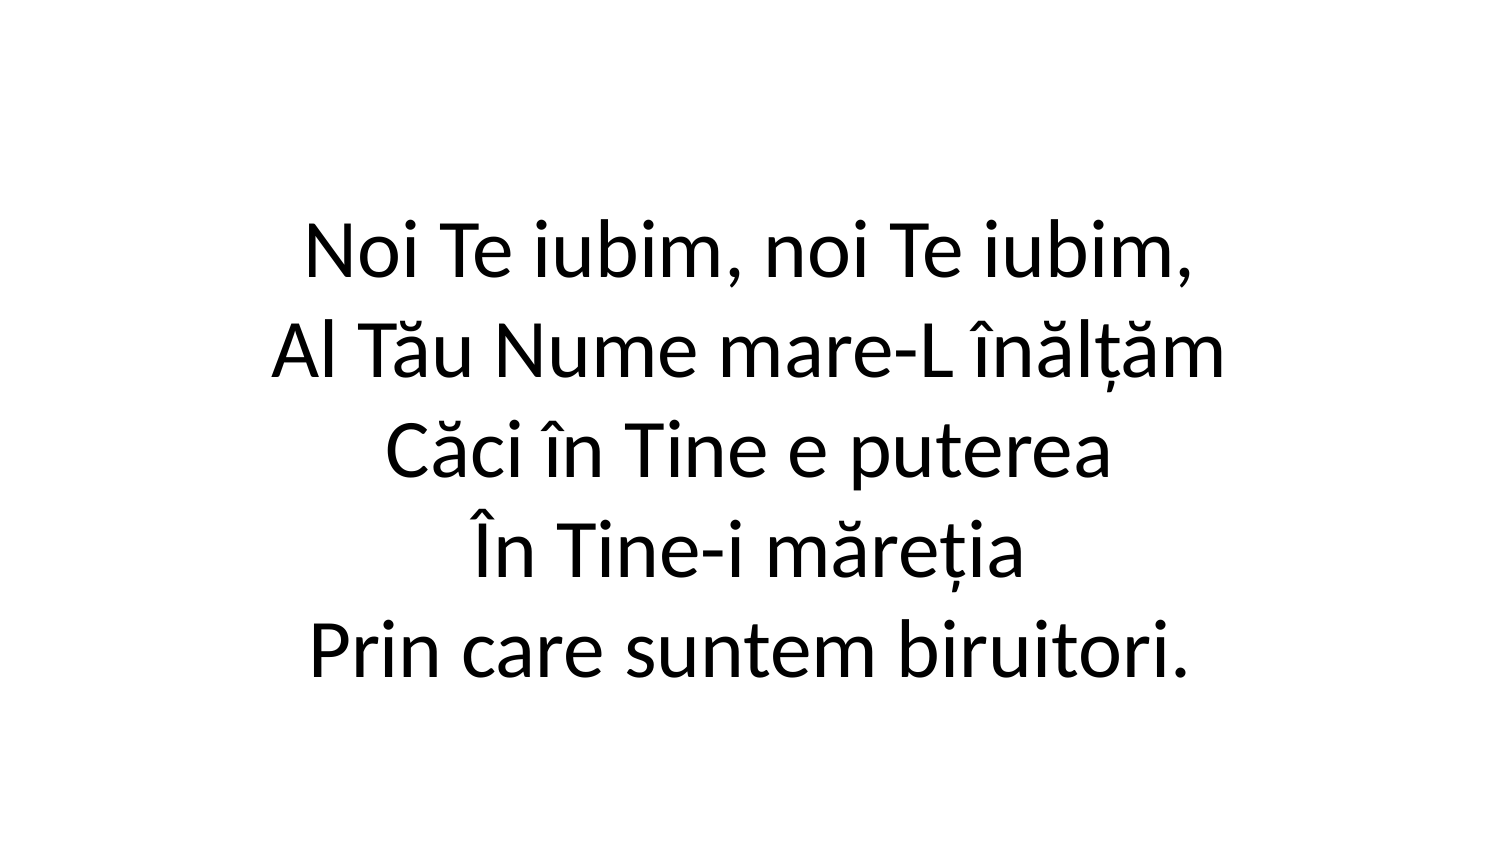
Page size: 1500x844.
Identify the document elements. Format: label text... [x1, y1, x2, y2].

text_box Noi Te iubim, noi Te iubim, Al Tău Nume mare-L înălțăm Căci în Tine e puterea În Tine-i măreția Prin care suntem biruitori. [256, 142, 1244, 702]
